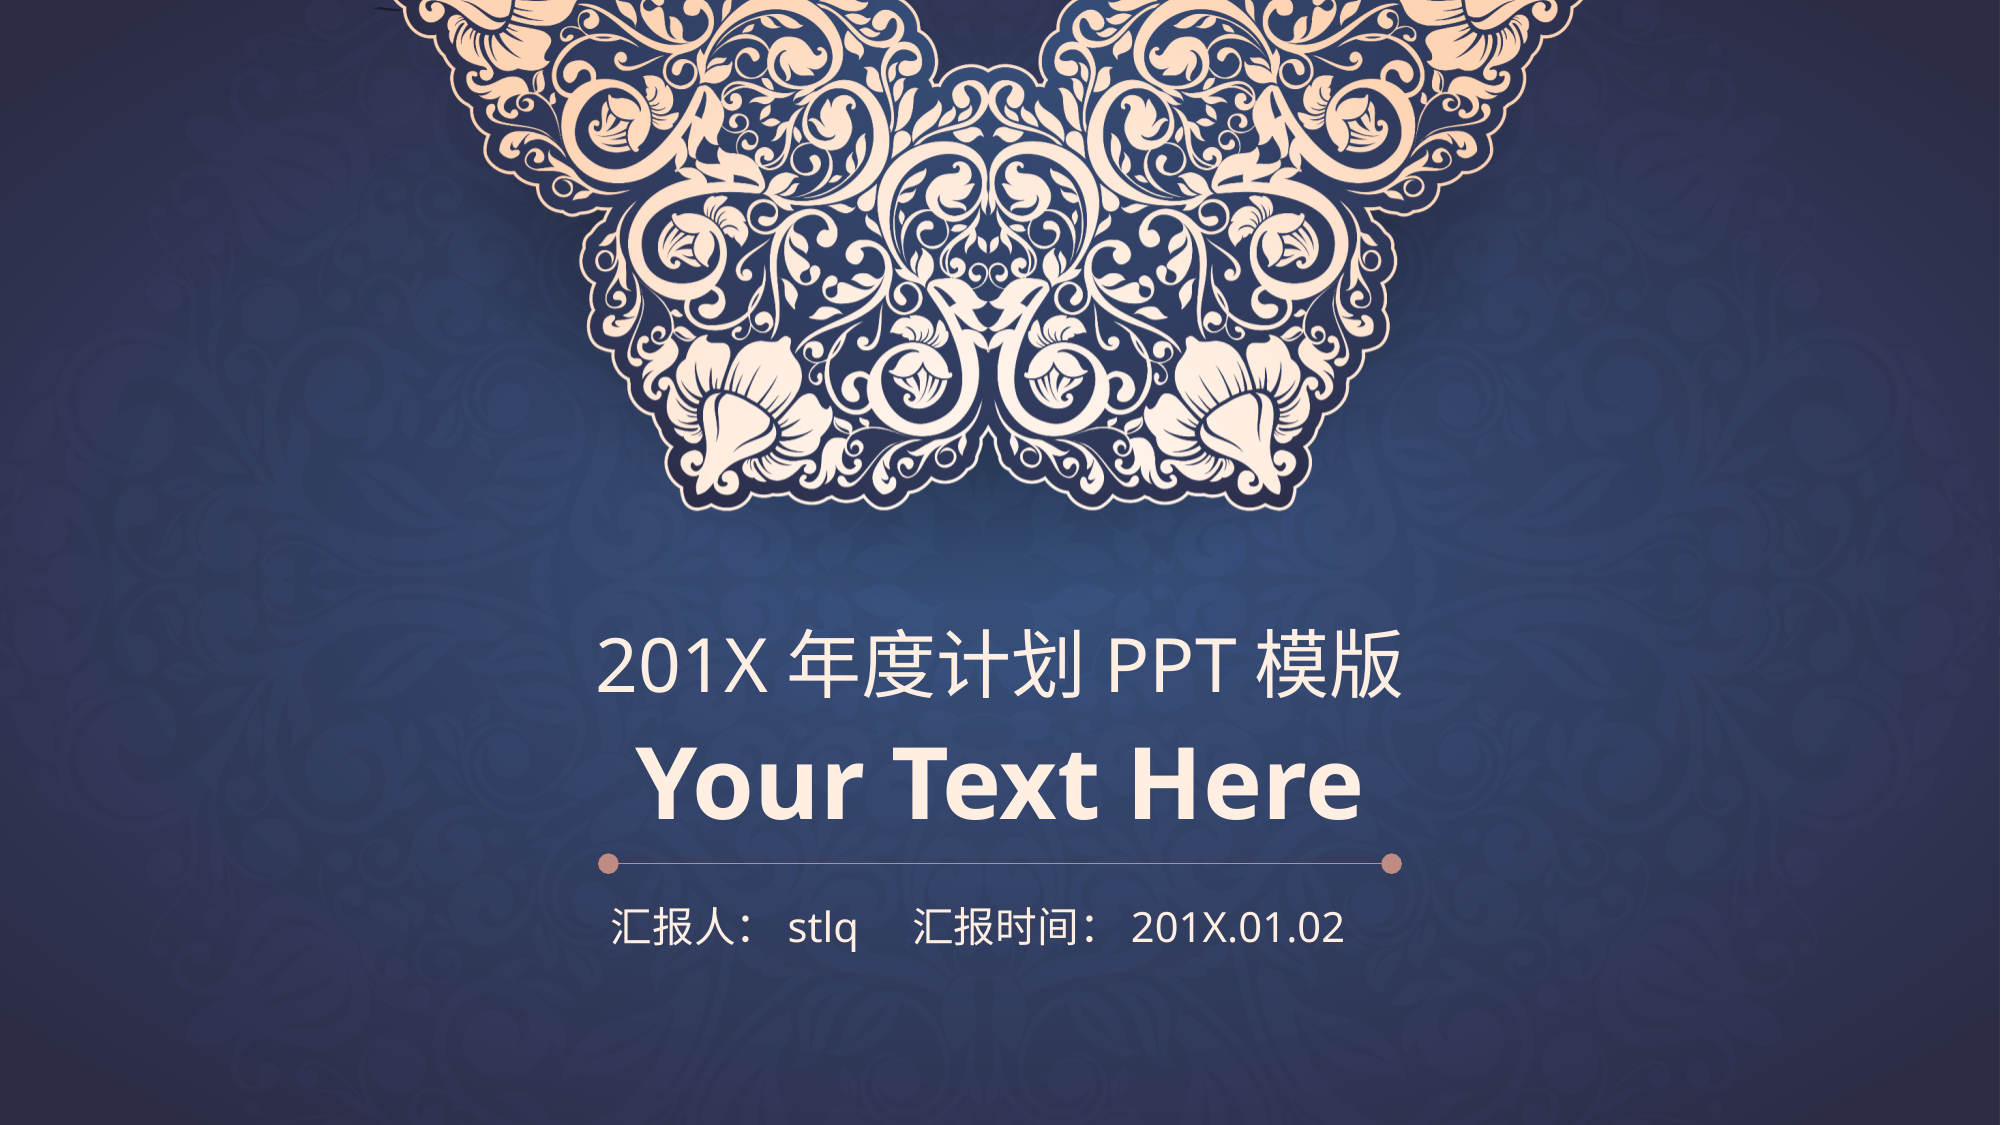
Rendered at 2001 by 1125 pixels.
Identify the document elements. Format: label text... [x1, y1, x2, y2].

text_box 汇报人：stlq 汇报时间：201X.01.02 [595, 893, 1361, 959]
text_box Your Text Here [620, 711, 1380, 847]
text_box 201X年度计划PPT模版 [580, 610, 1420, 715]
picture [0, 0, 2000, 1125]
